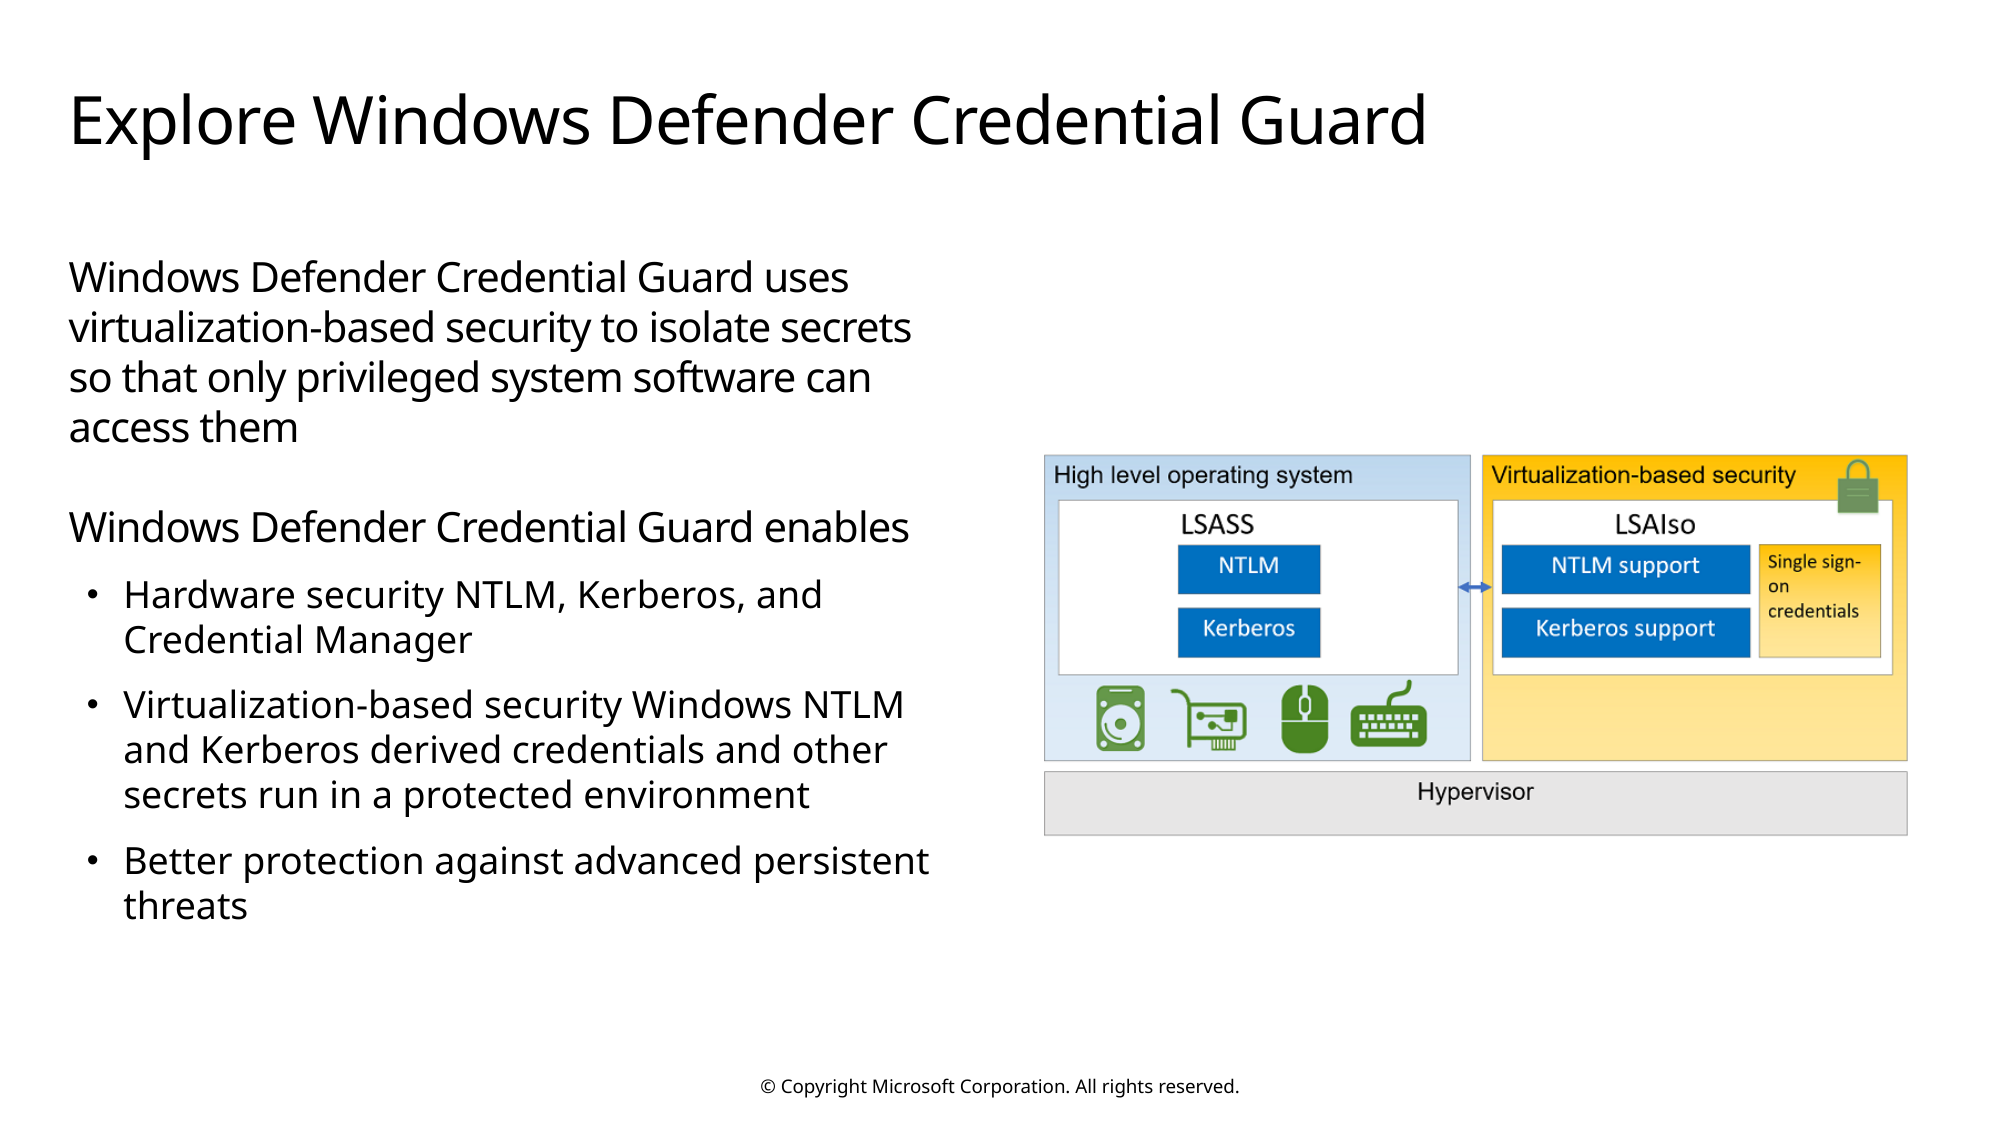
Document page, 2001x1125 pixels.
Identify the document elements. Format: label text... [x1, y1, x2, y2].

list Windows Defender Credential Guard uses virtualization-based security to isolate secrets so that only privileged system software can access them Windows Defender Credential Guard enables Hardware security NTLM, Kerberos, and Credential Manager Virtualization-based security Windows NTLM and Kerberos derived credentials and other secrets run in a protected environment Better protection against advanced persistent threats [68, 235, 984, 950]
title Explore Windows Defender Credential Guard [68, 72, 1930, 184]
picture [1043, 453, 1910, 839]
